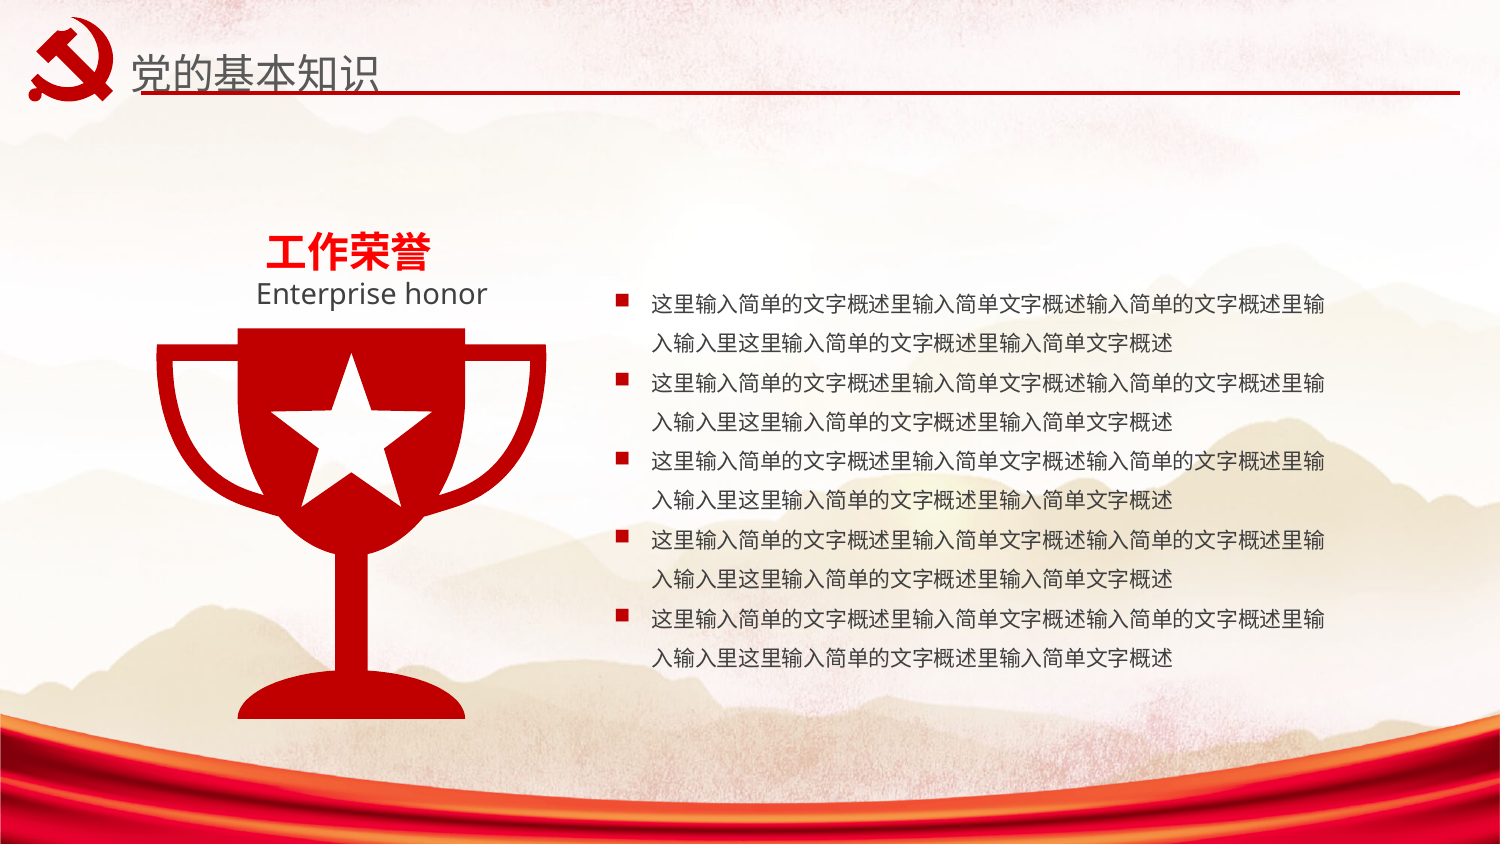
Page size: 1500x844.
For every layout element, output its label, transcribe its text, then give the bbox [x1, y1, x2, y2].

text_box 工作荣誉 [250, 218, 448, 267]
text_box [156, 328, 547, 713]
text_box 这里输入简单的文字概述里输入简单文字概述输入简单的文字概述里输入输入里这里输入简单的文字概述里输入简单文字概述 这里输入简单的文字概述里输入简单文字概述输入简单的文字概述里输入输入里这里输入简单的文字概述里输入简单文字概述 这里输入简单的文字概述里输入简单文字概述输入简单的文字概述里输入输入里这里输入简单的文字概述里输入简单文字概述 这里输入简单的文字概述里输入简单文字概述输入简单的文字概述里输入输入里这里输入简单的文字概述里输入简单文字概述 这里输入简单的文字概述里输入简单文字概述输入简单的文字概述里输入输入里这里输入简单的文字概述里输入简单文字概述 [599, 270, 1344, 713]
text_box Enterprise honor [241, 267, 504, 318]
text_box [28, 17, 114, 102]
picture [0, 0, 1500, 844]
title 党的基本知识 [115, 47, 900, 105]
